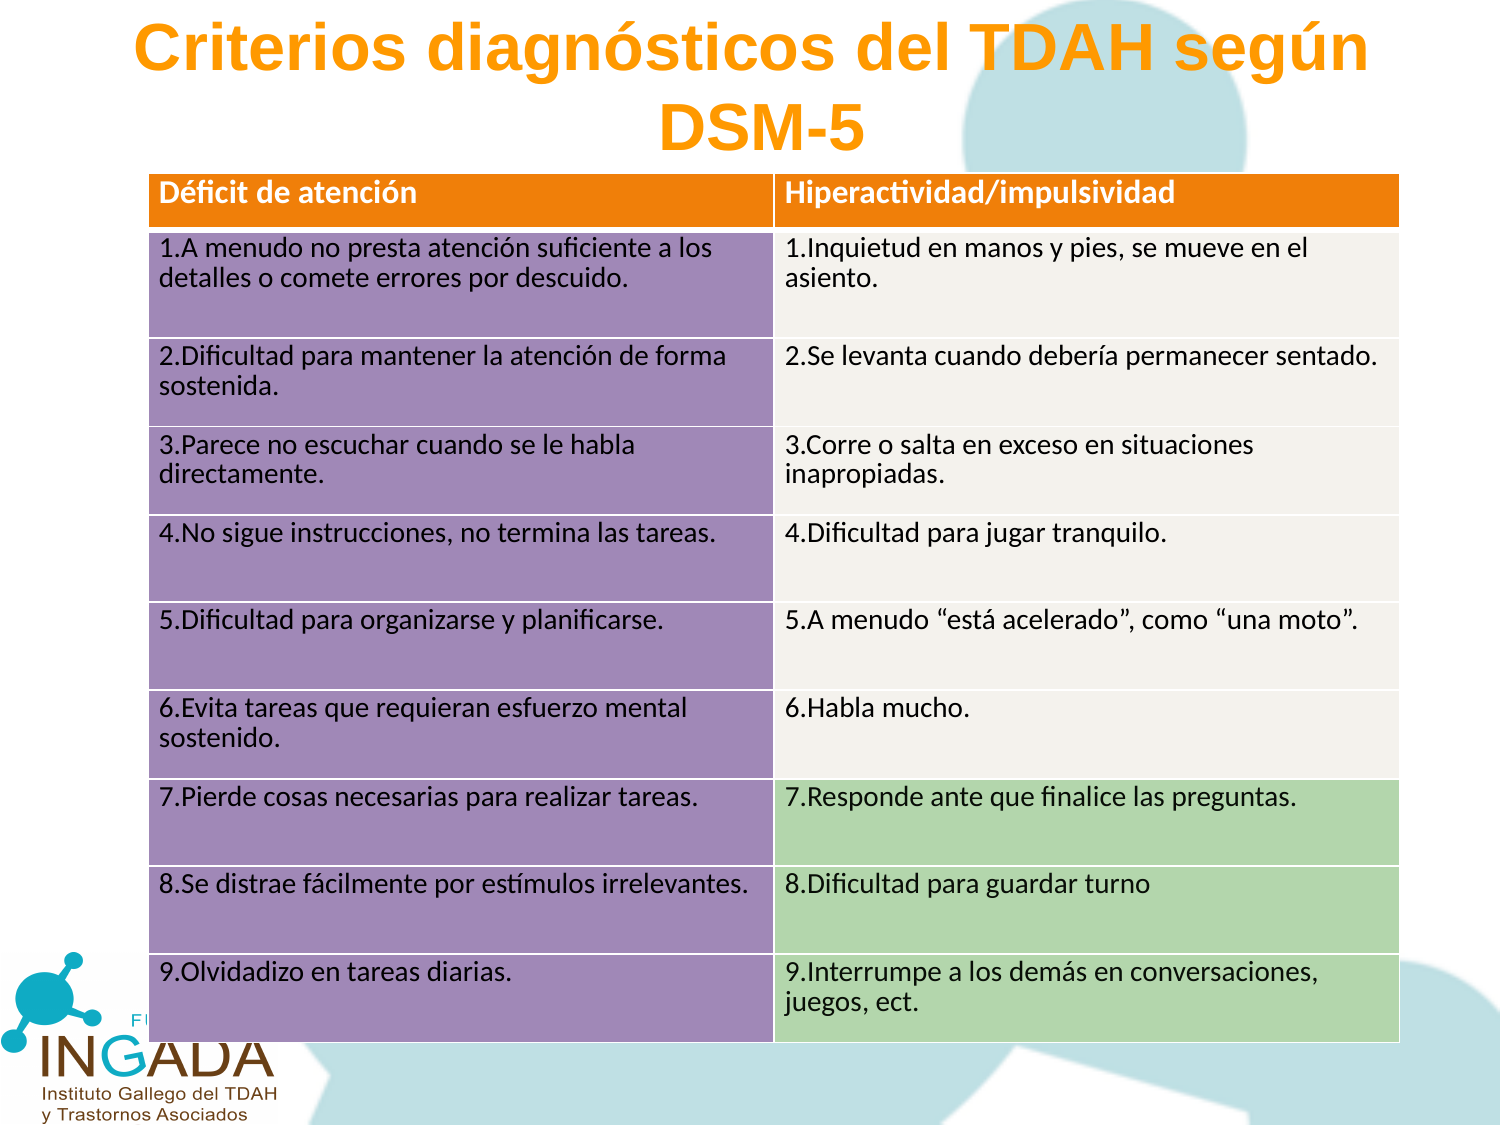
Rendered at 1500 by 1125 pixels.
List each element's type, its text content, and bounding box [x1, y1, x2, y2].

picture [1, 952, 278, 1124]
table_cell 9.Olvidadizo en tareas diarias. [149, 955, 773, 1042]
table_cell 1.Inquietud en manos y pies, se mueve en el asiento. [775, 233, 1399, 337]
table_header Hiperactividad/impulsividad [775, 174, 1399, 227]
table_cell 3.Corre o salta en exceso en situaciones inapropiadas. [775, 427, 1399, 514]
table_cell 3.Parece no escuchar cuando se le habla directamente. [149, 427, 773, 514]
table_cell 6.Habla mucho. [775, 691, 1399, 778]
table_cell 4.No sigue instrucciones, no termina las tareas. [149, 516, 773, 601]
title Criterios diagnósticos del TDAH según DSM-5 [76, 31, 1447, 138]
table_cell 8.Se distrae fácilmente por estímulos irrelevantes. [149, 867, 773, 953]
table_cell 7.Responde ante que finalice las preguntas. [775, 780, 1399, 865]
table_cell 5.A menudo “está acelerado”, como “una moto”. [775, 603, 1399, 689]
table_cell 6.Evita tareas que requieran esfuerzo mental sostenido. [149, 691, 773, 778]
table_cell 8.Dificultad para guardar turno [775, 867, 1399, 953]
table_cell 1.A menudo no presta atención suficiente a los detalles o comete errores por descuido. [149, 233, 773, 337]
table_cell 5.Dificultad para organizarse y planificarse. [149, 603, 773, 689]
table_cell 2.Dificultad para mantener la atención de forma sostenida. [149, 339, 773, 426]
table_cell 9.Interrumpe a los demás en conversaciones, juegos, ect. [775, 955, 1399, 1042]
table_cell 2.Se levanta cuando debería permanecer sentado. [775, 339, 1399, 426]
table_cell 4.Dificultad para jugar tranquilo. [775, 516, 1399, 601]
table_header Déficit de atención [149, 174, 773, 227]
table_cell 7.Pierde cosas necesarias para realizar tareas. [149, 780, 773, 865]
